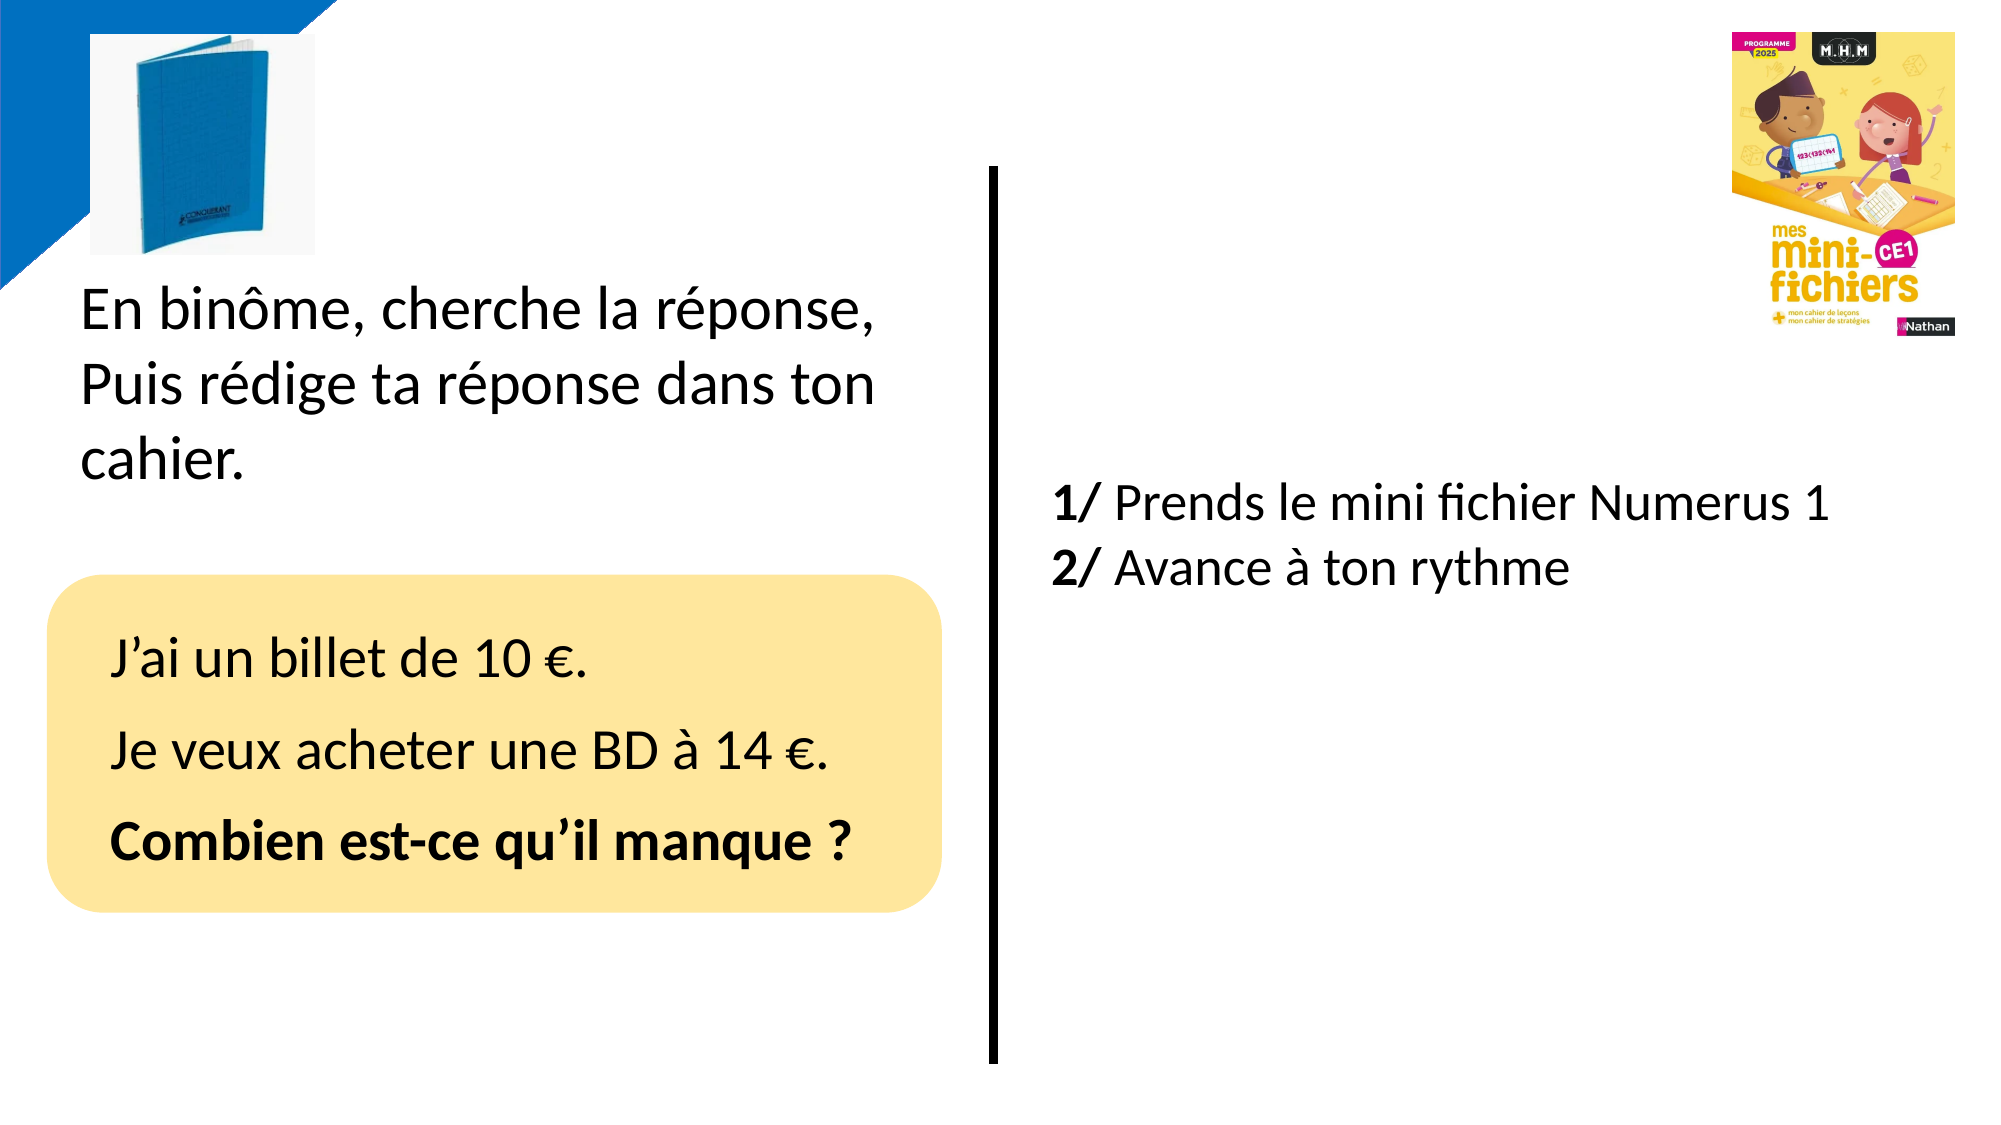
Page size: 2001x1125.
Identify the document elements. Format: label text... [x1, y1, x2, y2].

picture [1732, 32, 1955, 343]
text_box J’ai un billet de 10 €. Je veux acheter une BD à 14 €. Combien est-ce qu’il manque ? [45, 573, 943, 914]
text_box En binôme, cherche la réponse, Puis rédige ta réponse dans ton cahier. [66, 259, 923, 500]
picture [90, 34, 315, 255]
text_box [0, 0, 337, 290]
text_box 1/ Prends le mini fichier Numerus 1 2/ Avance à ton rythme [1036, 458, 1957, 604]
